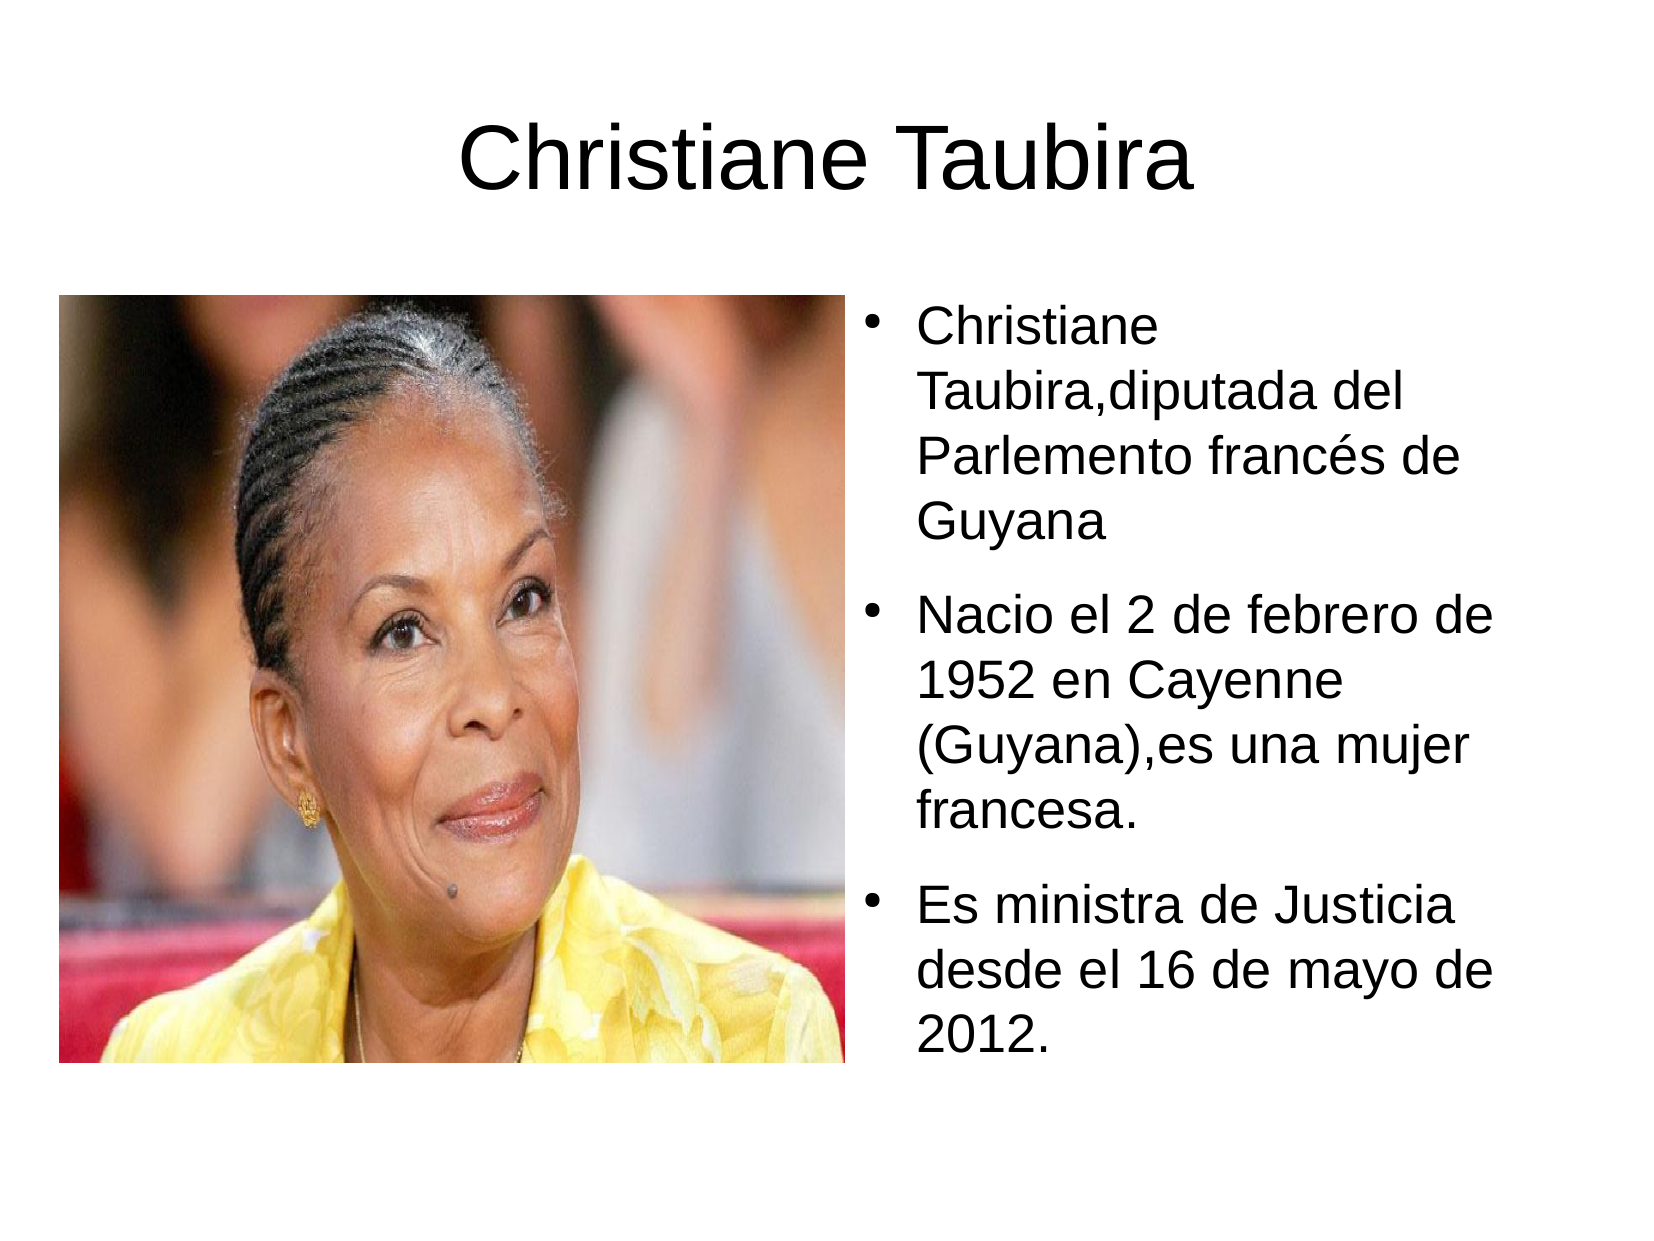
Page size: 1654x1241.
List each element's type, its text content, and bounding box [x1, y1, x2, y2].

list Christiane Taubira,diputada del Parlemento francés de Guyana Nacio el 2 de febrero de 1952 en Cayenne (Guyana),es una mujer francesa. Es ministra de Justicia desde el 16 de mayo de 2012. [845, 290, 1572, 1109]
picture [58, 294, 845, 1064]
title Christiane Taubira [82, 49, 1571, 257]
